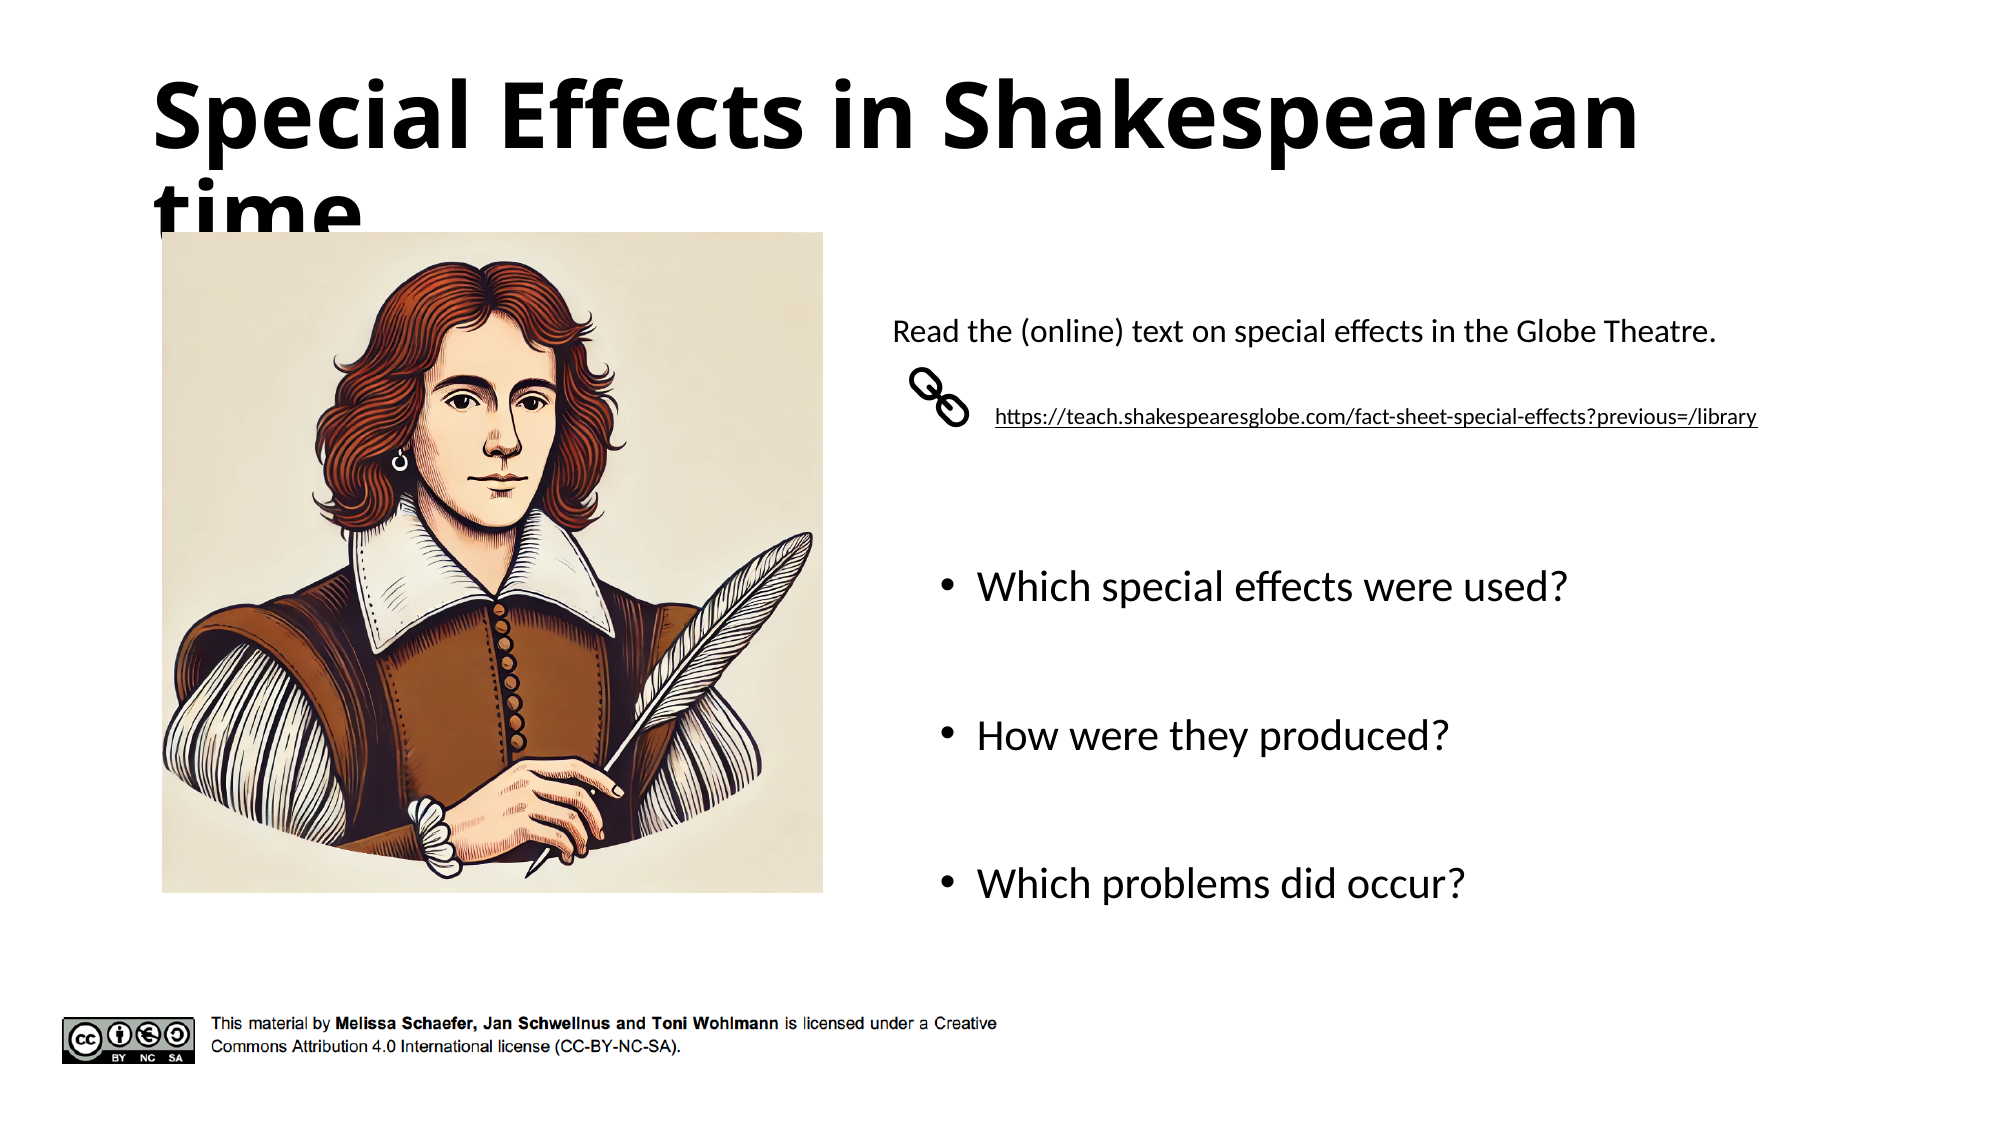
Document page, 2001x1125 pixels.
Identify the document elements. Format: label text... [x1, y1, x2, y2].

picture [41, 996, 1037, 1080]
list Read the (online) text on special effects in the Globe Theatre. [877, 241, 1838, 395]
picture [897, 355, 981, 439]
picture [162, 232, 823, 893]
title Special Effects in Shakespearean time [137, 59, 1863, 278]
text_box https://teach.shakespearesglobe.com/fact-sheet-special-effects?previous=/library [980, 353, 1940, 437]
text_box Which special effects were used? How were they produced? Which problems did occur? [925, 470, 1838, 917]
